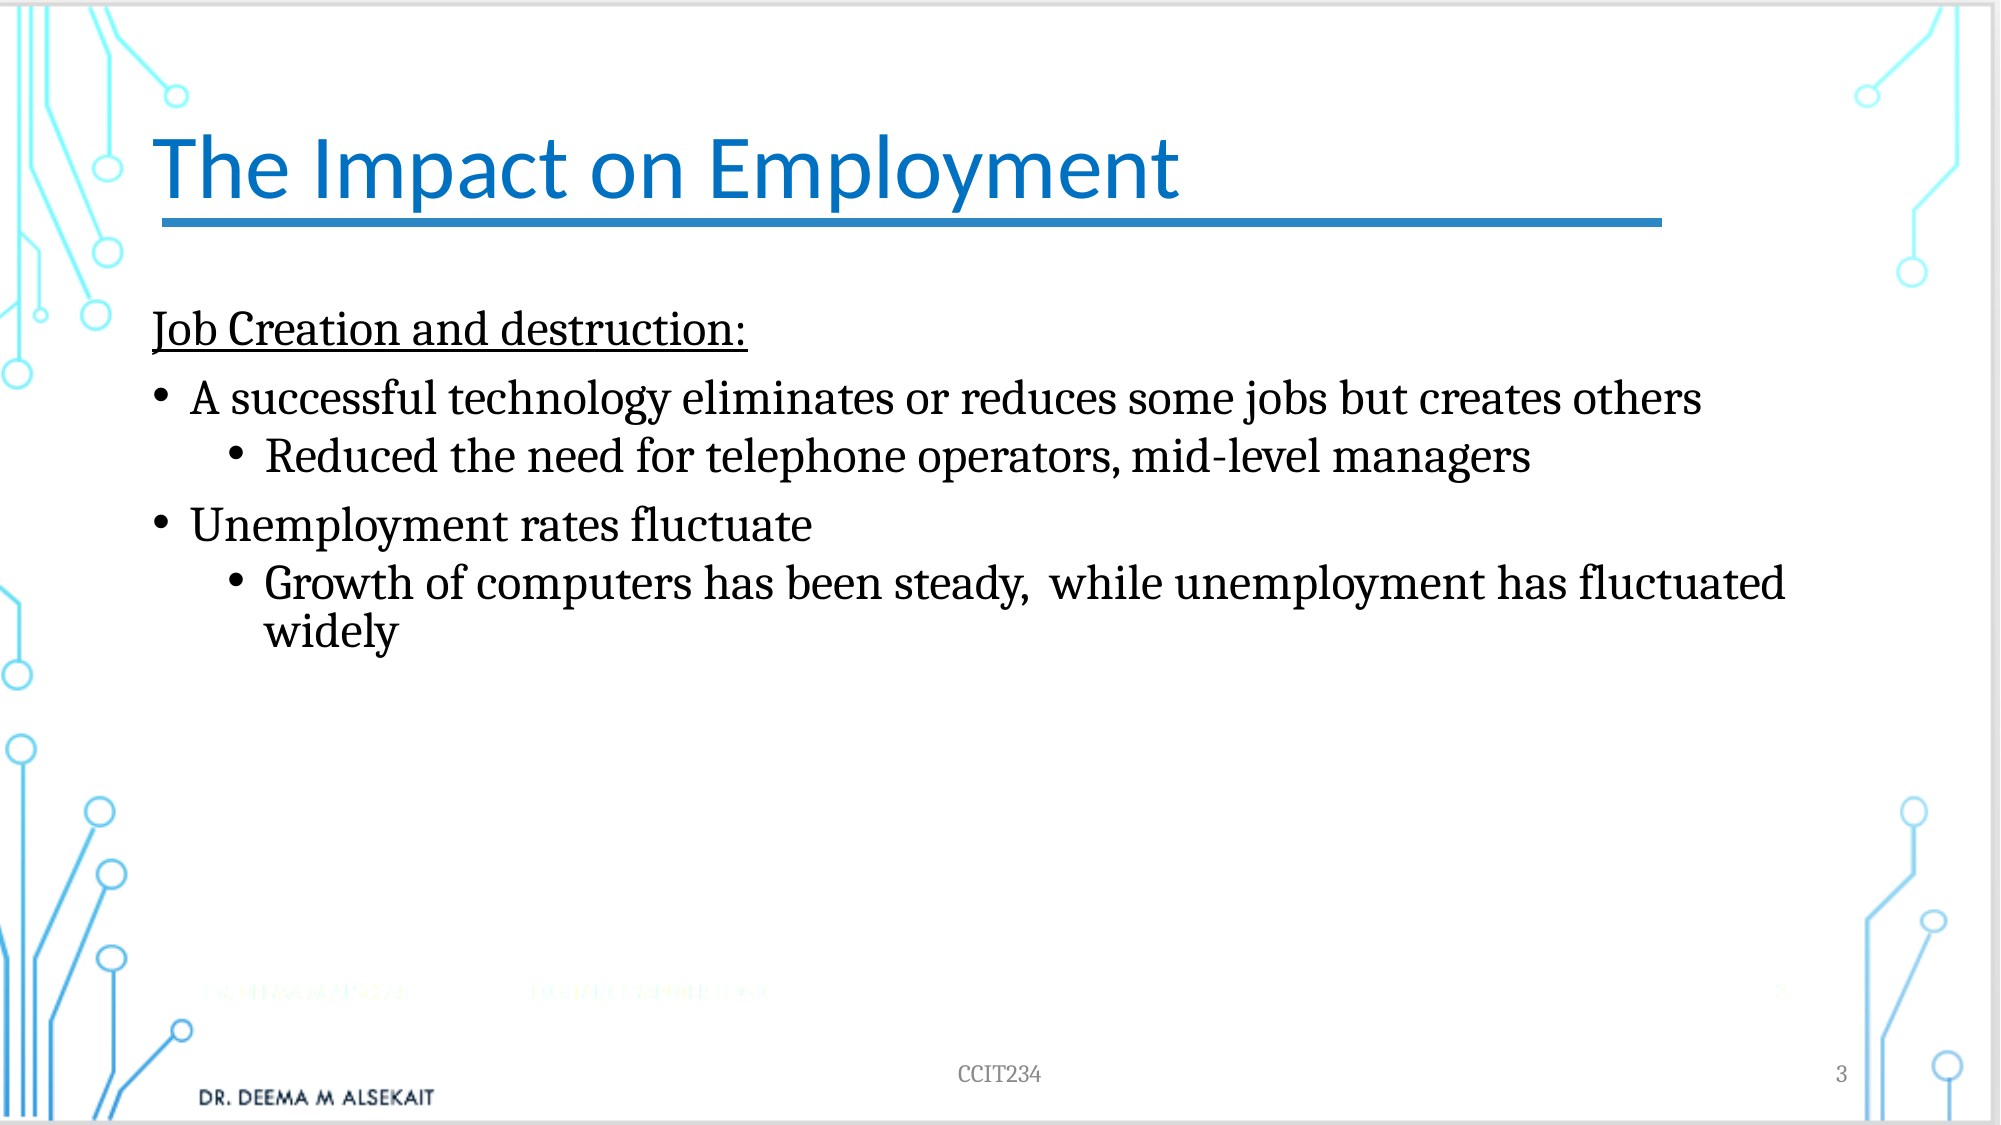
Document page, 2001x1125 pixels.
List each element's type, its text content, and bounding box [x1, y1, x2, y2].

picture [0, 0, 2001, 1125]
slide_number 3 [1412, 1042, 1863, 1103]
title The Impact on Employment [137, 59, 1863, 278]
list Job Creation and destruction: A successful technology eliminates or reduces some jobs but creates others Reduced the need for telephone operators, mid-level managers Unemployment rates fluctuate Growth of computers has been steady, while unemployment has fluctuated widely [137, 299, 1863, 1014]
footer CCIT234 [662, 1042, 1338, 1103]
